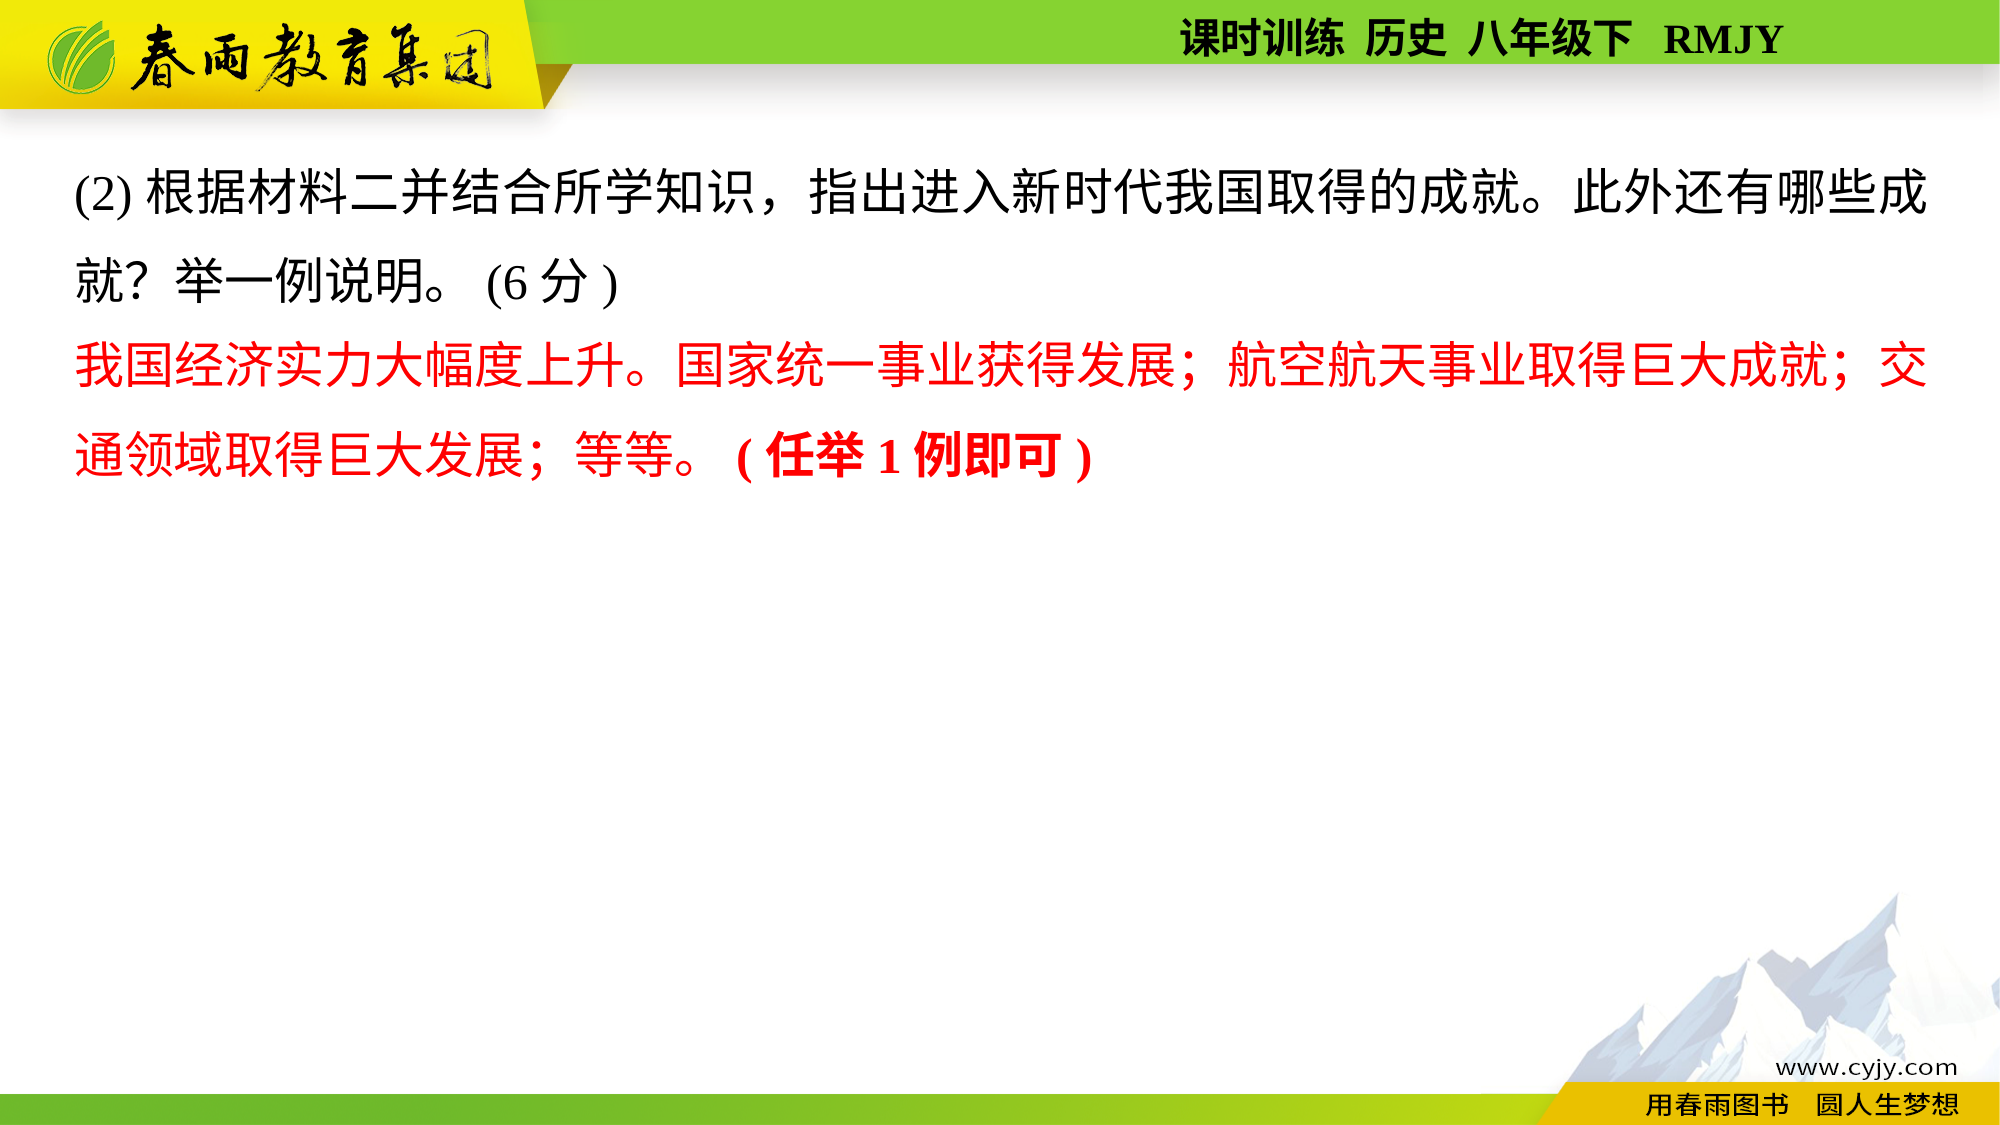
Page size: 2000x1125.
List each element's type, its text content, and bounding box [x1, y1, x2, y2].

text_box 我国经济实力大幅度上升。国家统一事业获得发展；航空航天事业取得巨大成就；交通领域取得巨大发展；等等。(任举1例即可) [59, 295, 1944, 491]
list (2)根据材料二并结合所学知识，指出进入新时代我国取得的成就。此外还有哪些成就？举一例说明。(6分) [59, 122, 1944, 295]
picture [0, 0, 2000, 1125]
